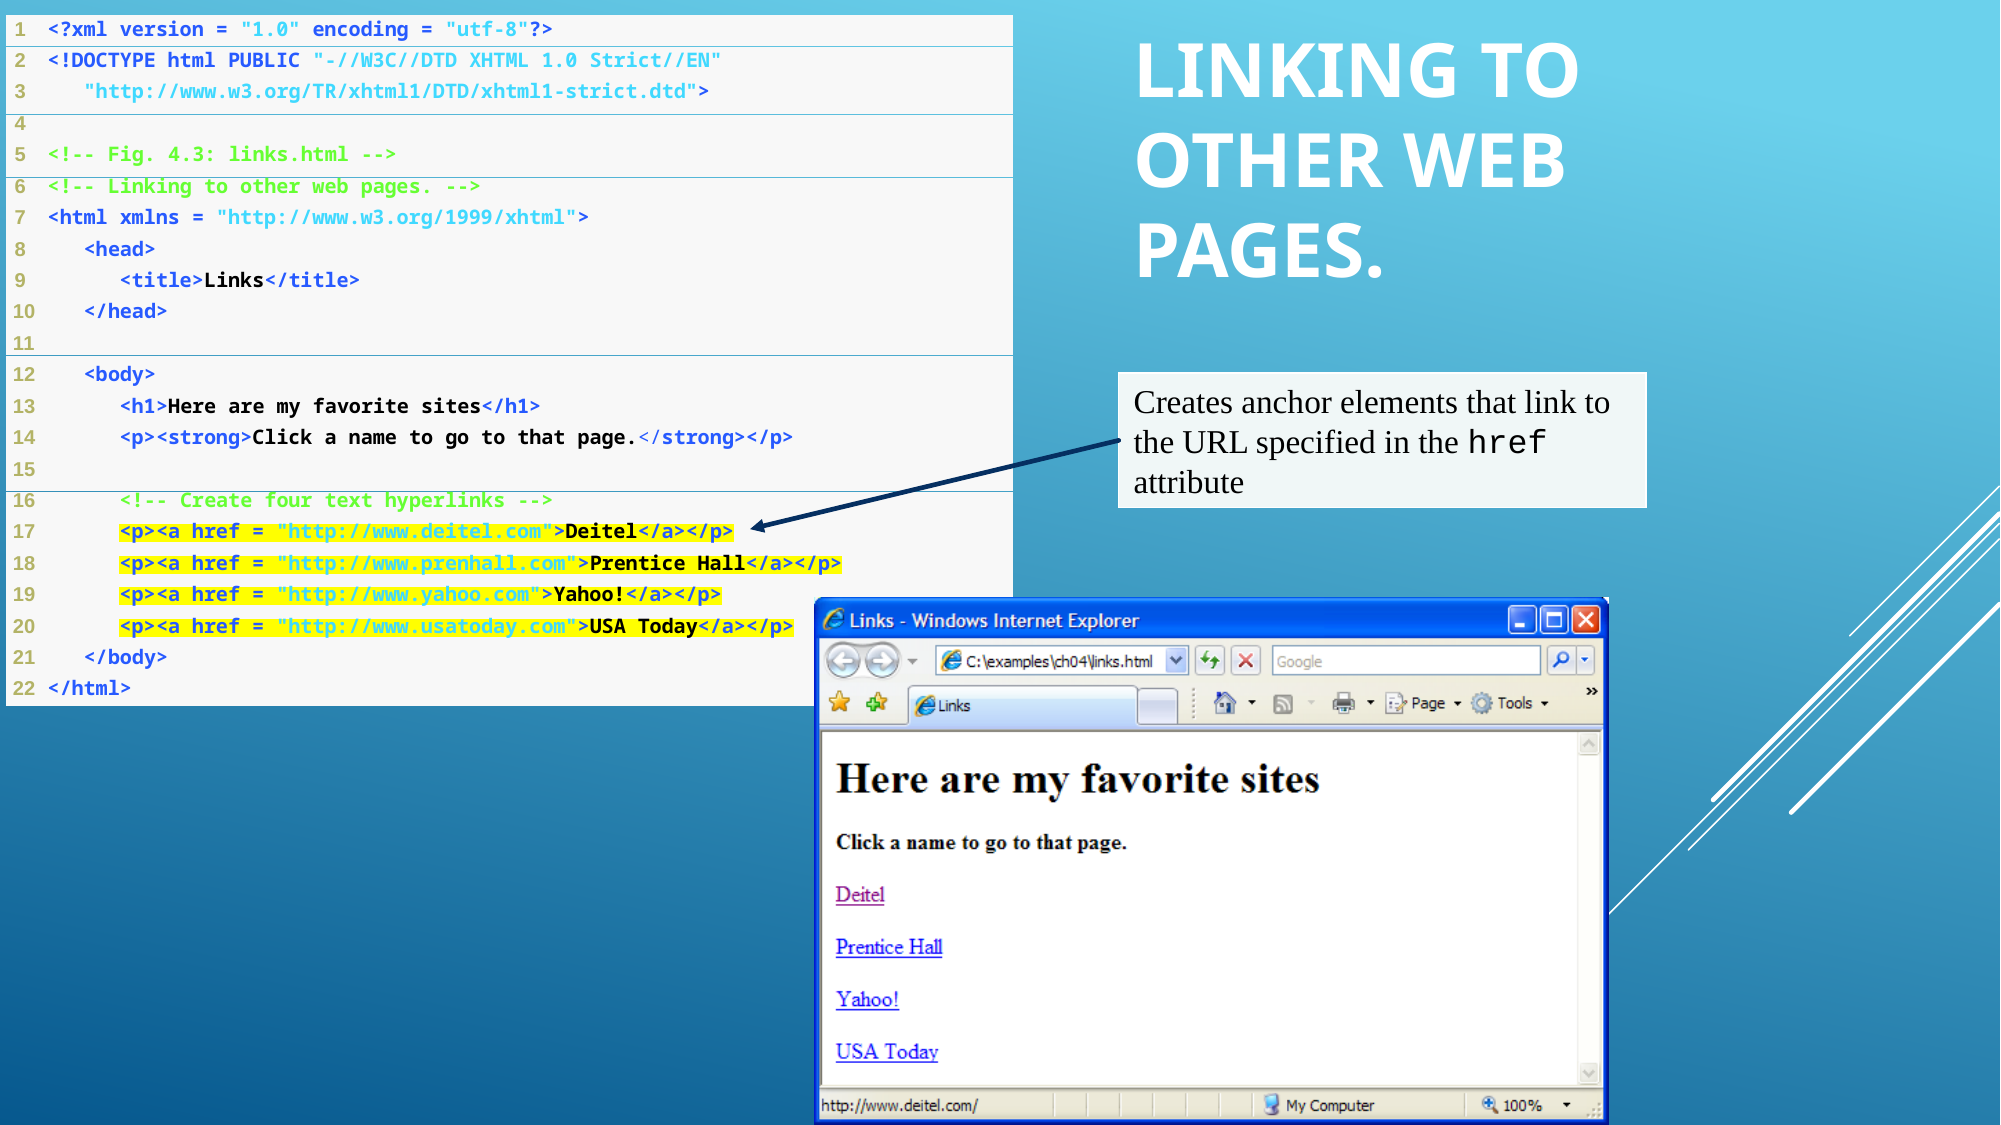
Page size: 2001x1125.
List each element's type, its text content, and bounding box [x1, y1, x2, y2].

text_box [0, 14, 1057, 732]
picture [814, 596, 1609, 1125]
text_box Linking to other web pages. [1119, 15, 1732, 287]
text_box Creates anchor elements that link to the URL specified in the href attribute [1118, 373, 1647, 508]
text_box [749, 441, 1119, 530]
